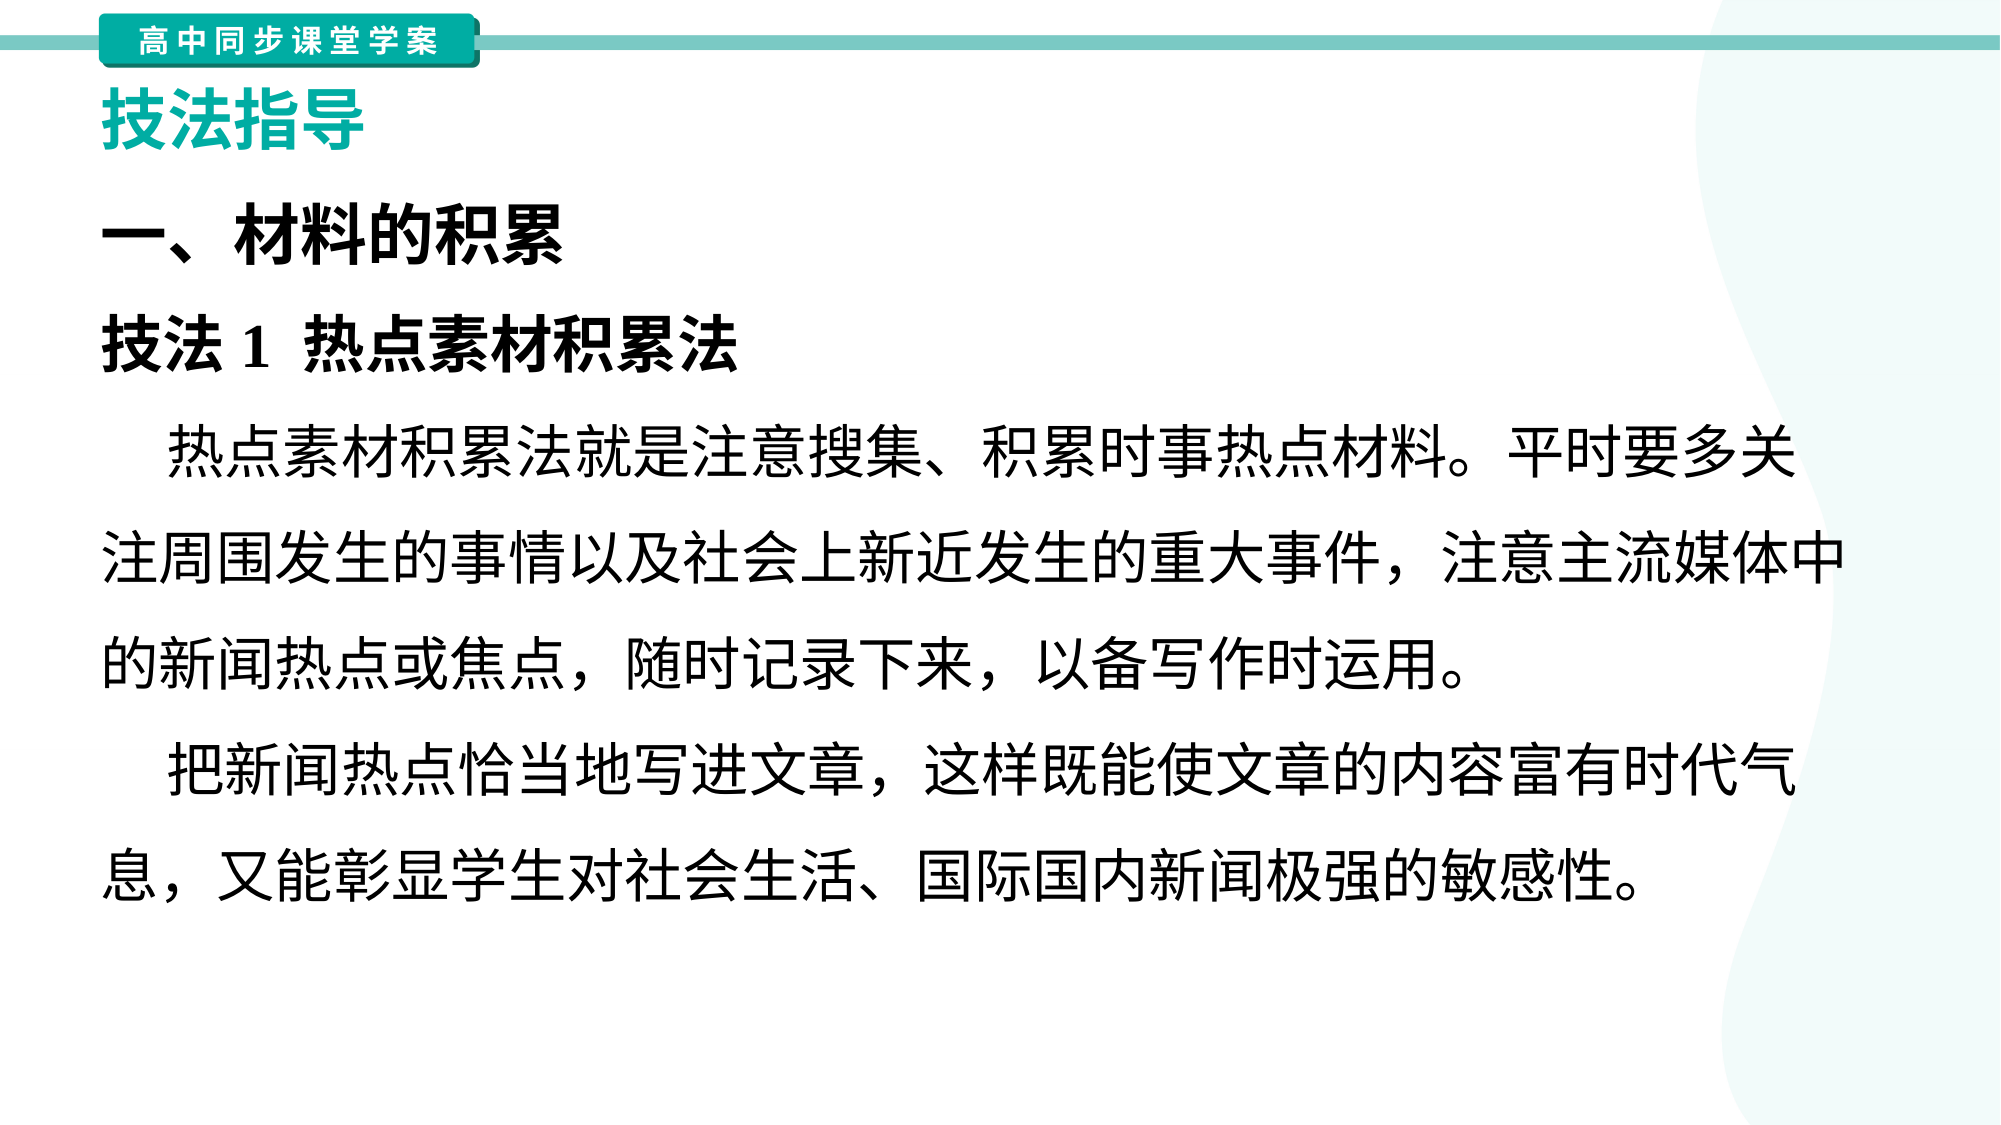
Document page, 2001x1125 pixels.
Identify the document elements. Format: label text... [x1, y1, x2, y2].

text_box 技法1 热点素材积累法 [100, 271, 1899, 378]
text_box 热点素材积累法就是注意搜集、积累时事热点材料。平时要多关 注周围发生的事情以及社会上新近发生的重大事件，注意主流媒体中 的新闻热点或焦点，随时记录下来，以备写作时运用。 把新闻热点恰当地写进文章，这样既能使文章的内容富有时代气 息，又能彰显学生对社会生活、国际国内新闻极强的敏感性。 [100, 378, 1899, 1016]
text_box 技法指导 [100, 76, 1899, 156]
text_box 一、材料的积累 [100, 156, 1899, 271]
picture [0, 0, 2000, 1125]
